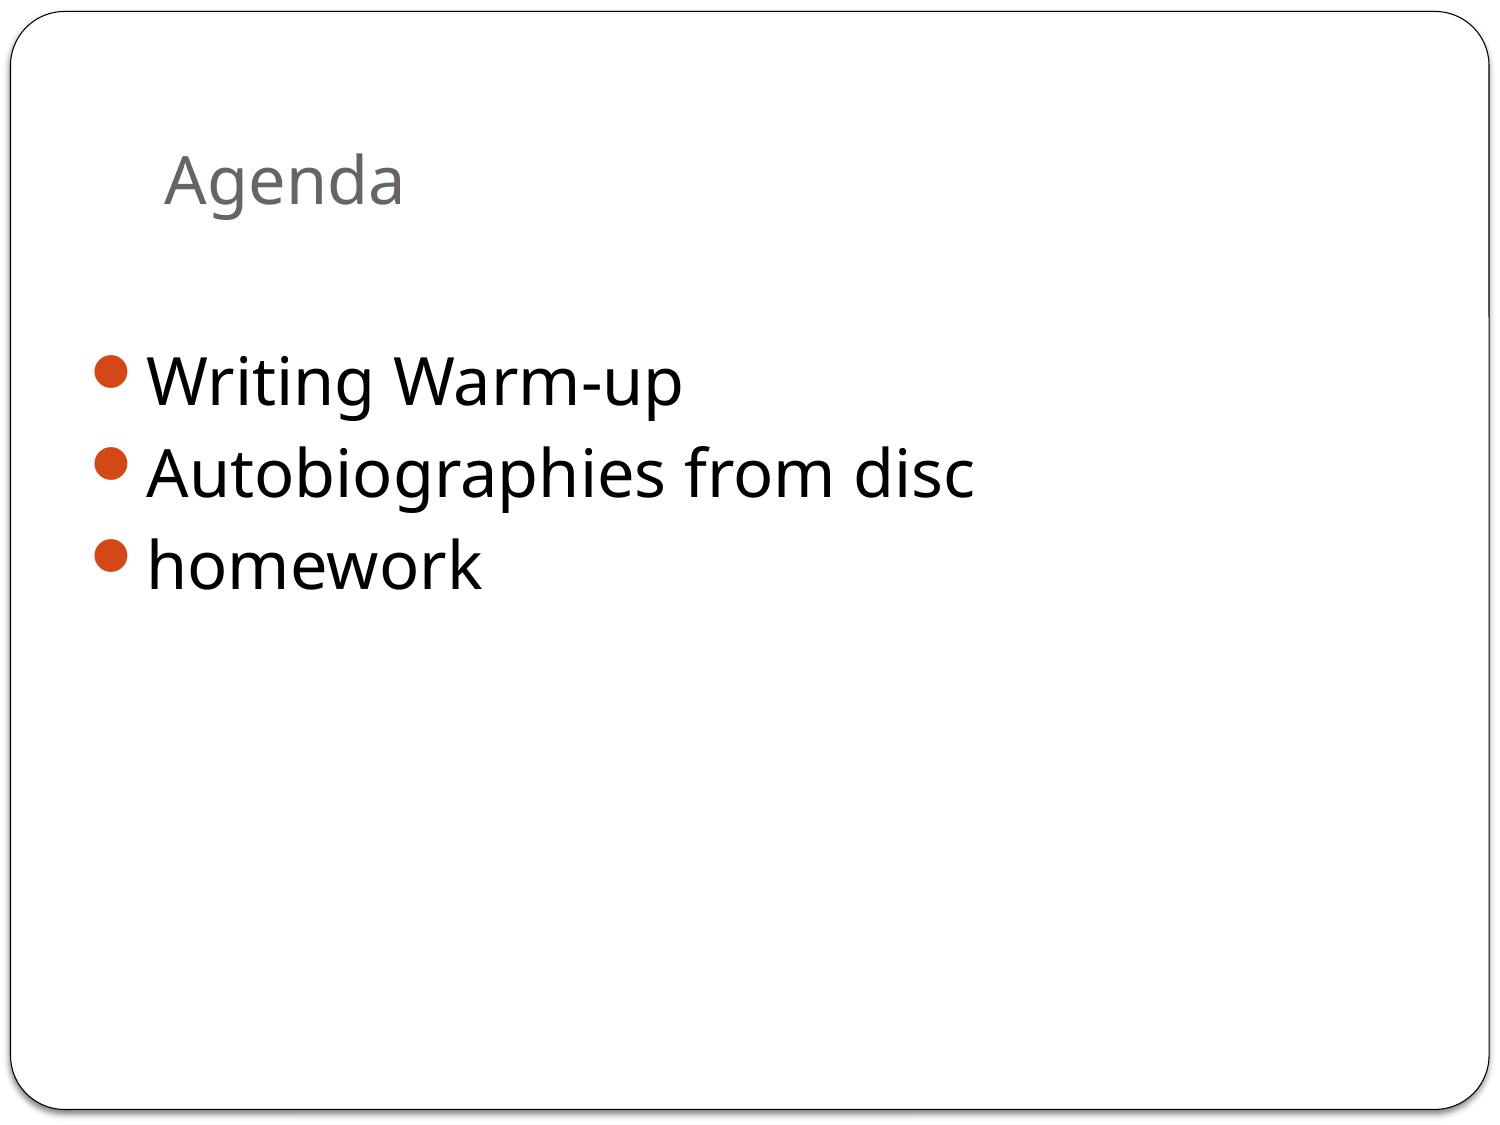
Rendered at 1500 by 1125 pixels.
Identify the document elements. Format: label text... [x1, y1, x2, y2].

title Agenda [150, 45, 1425, 233]
list Writing Warm-up Autobiographies from disc homework [75, 331, 1500, 1000]
